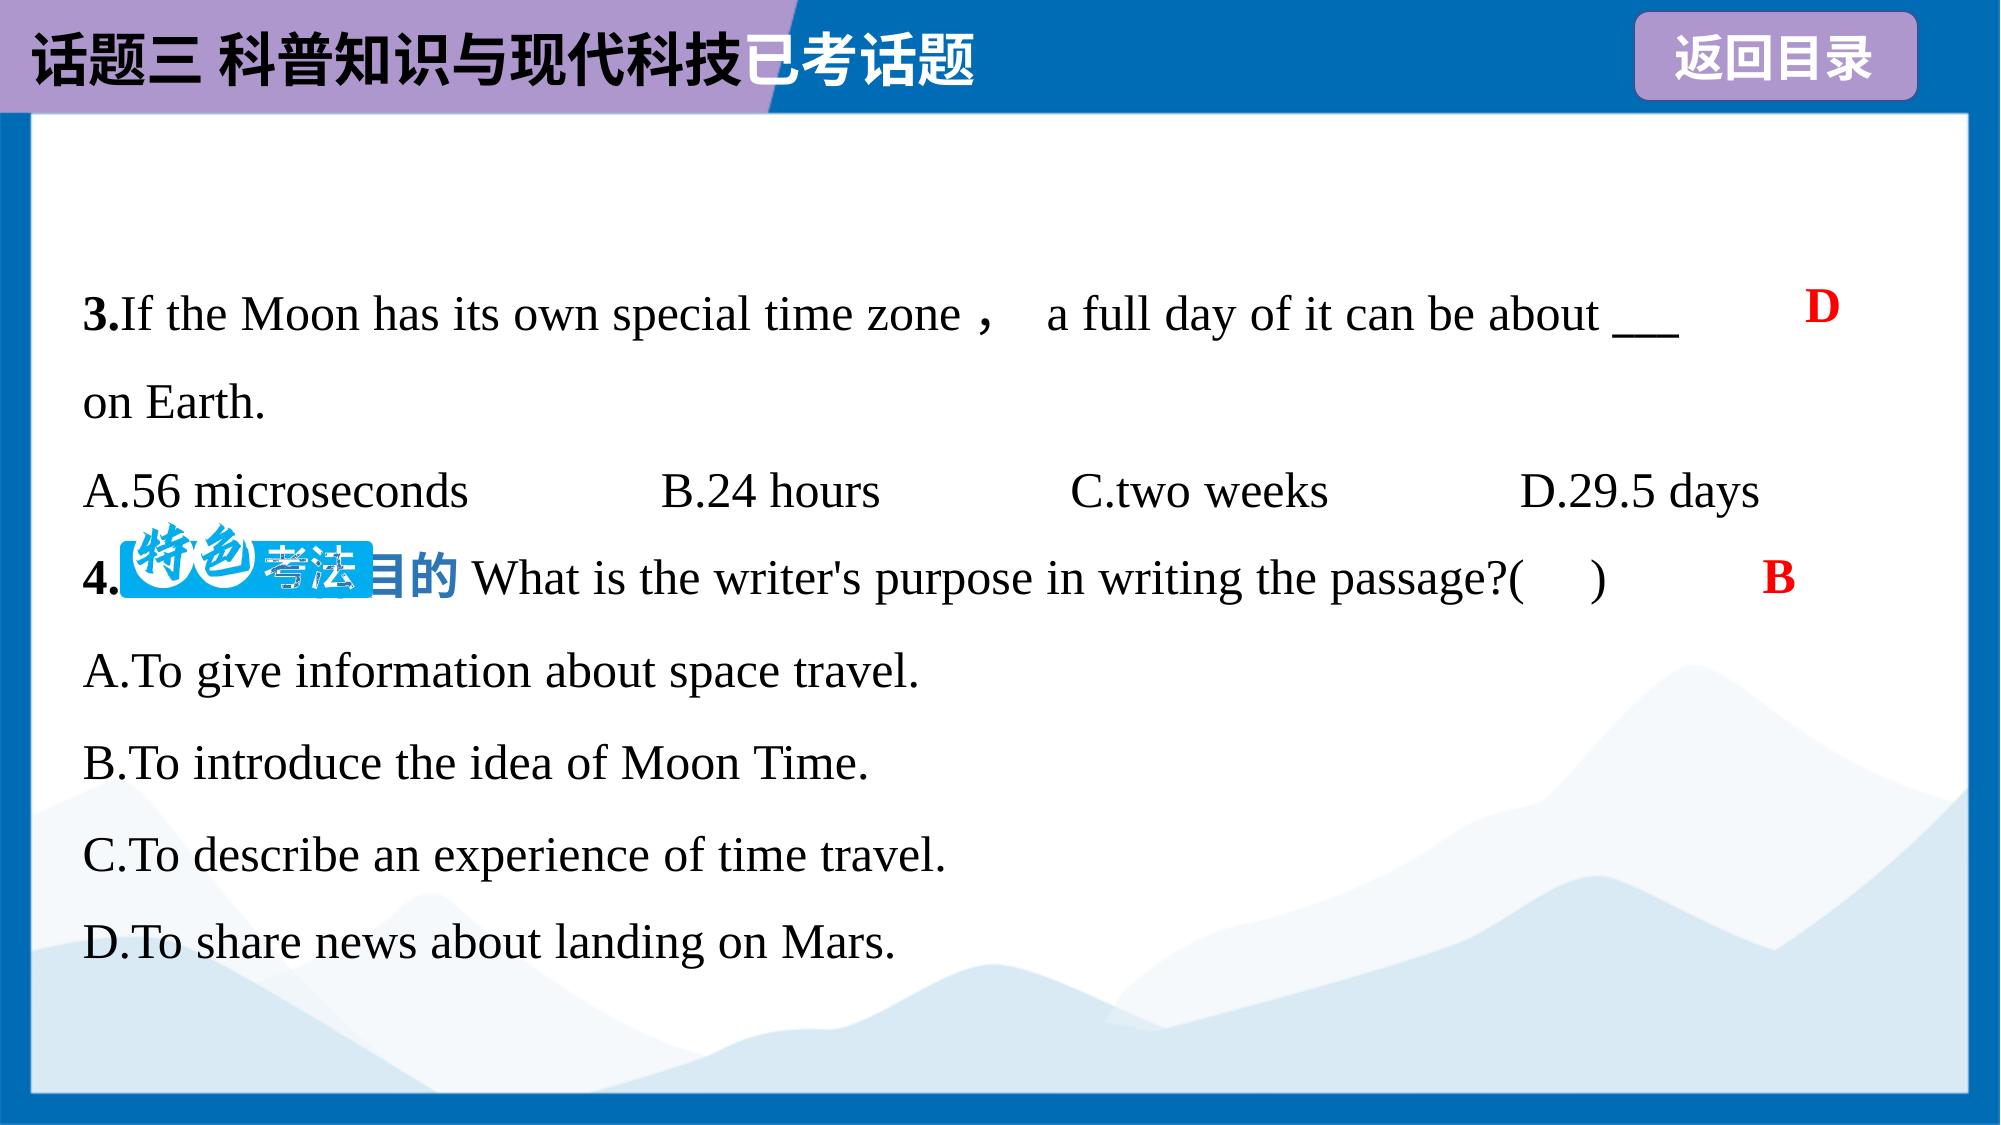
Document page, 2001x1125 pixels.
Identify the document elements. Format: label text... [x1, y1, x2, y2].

text_box D [1786, 244, 1860, 323]
picture [0, 0, 2000, 1125]
text_box A.To give information about space travel. B.To introduce the idea of Moon Time. C.To describe an experience of time travel. D.To share news about landing on Mars. [82, 606, 1917, 960]
text_box B [1744, 515, 1815, 595]
text_box 3.If the Moon has its own special time zone， a full day of it can be about ___ on Earth. [82, 249, 1917, 419]
text_box A.56 microseconds B.24 hours C.two weeks D.29.5 days [82, 429, 1917, 508]
text_box 4. 写作目的What is the writer's purpose in writing the passage?( ) [82, 517, 1917, 596]
